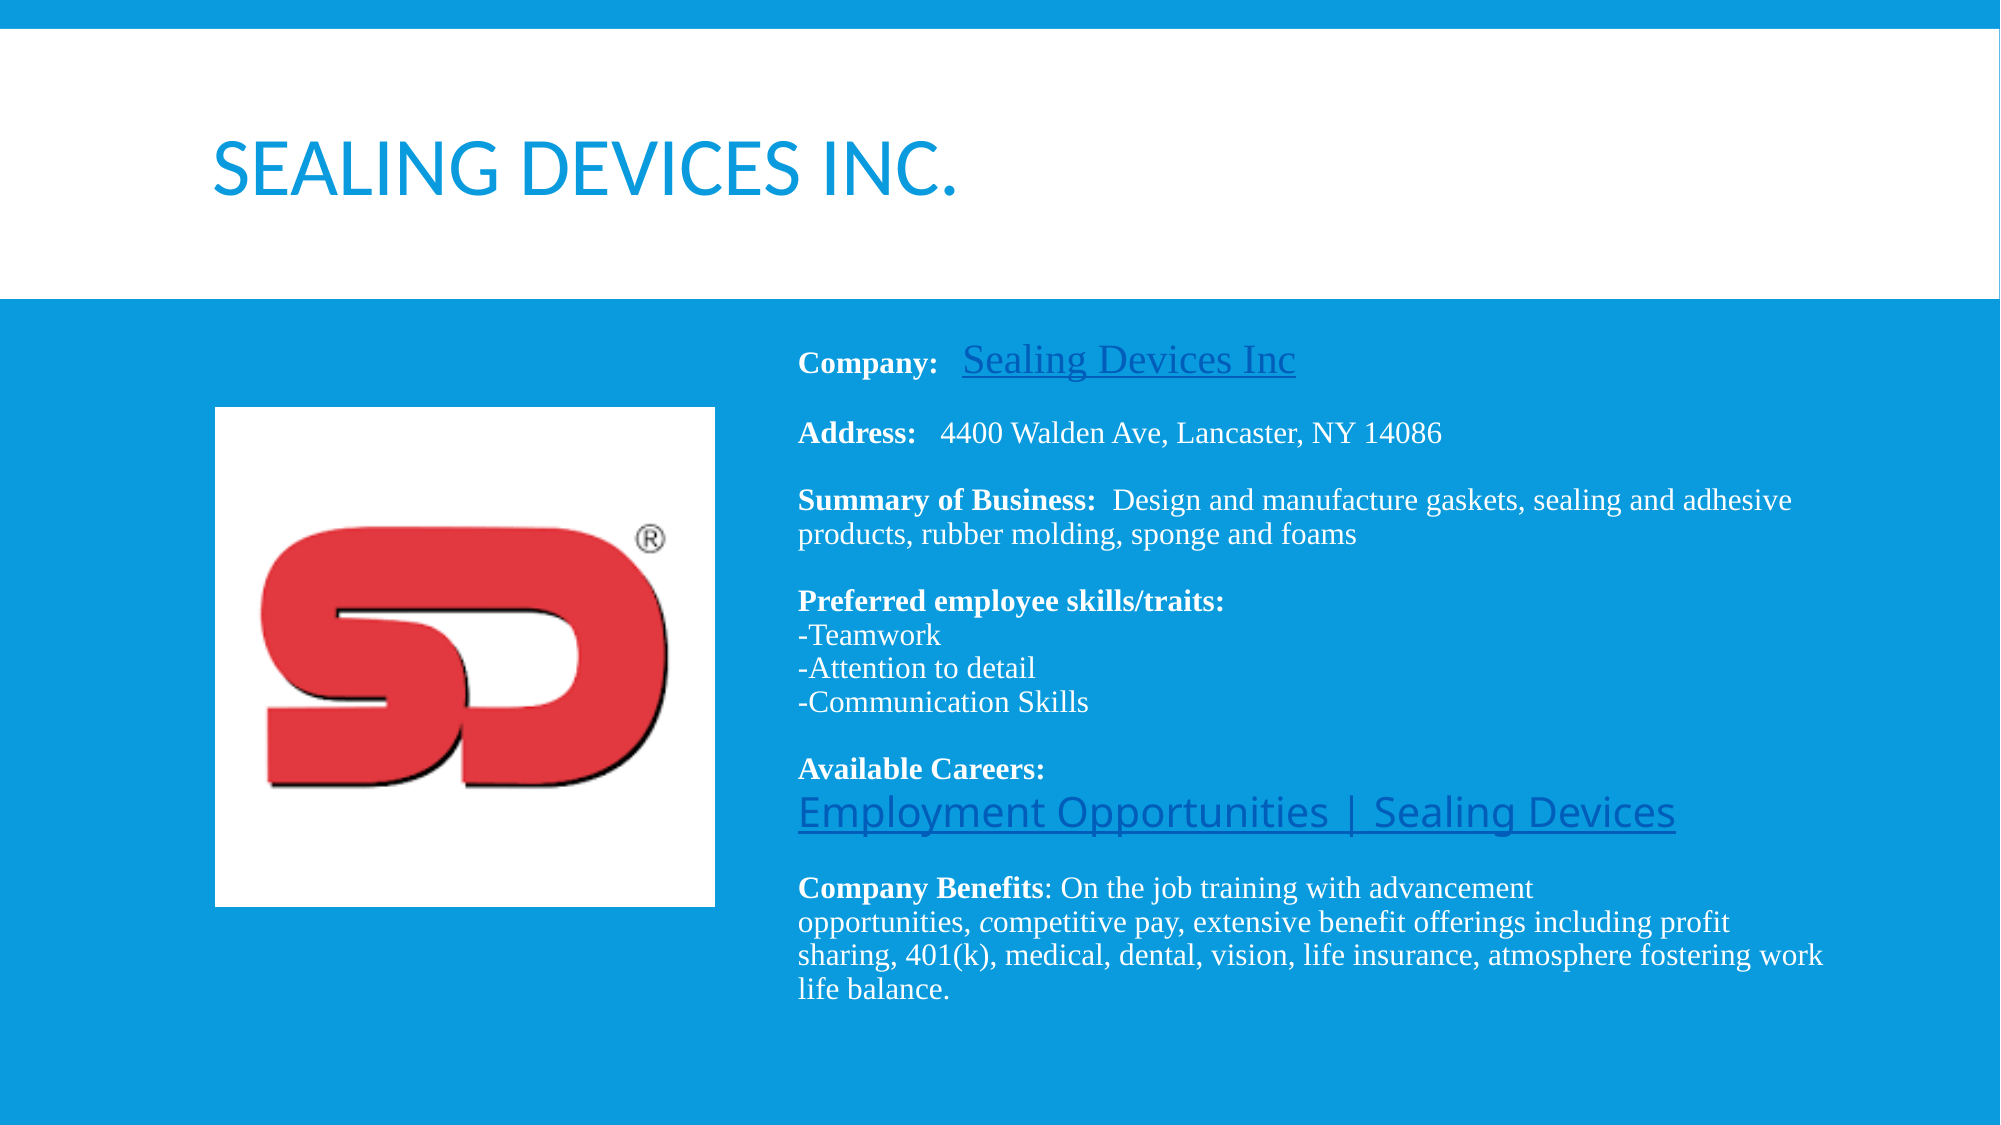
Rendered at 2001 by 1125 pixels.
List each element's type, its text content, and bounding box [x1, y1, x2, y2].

title Sealing devices inc. [197, 46, 1803, 295]
list Company: Sealing Devices Inc Address: 4400 Walden Ave, Lancaster, NY 14086 Summary of Business: Design and manufacture gaskets, sealing and adhesive products, rubber molding, sponge and foams Preferred employee skills/traits: -Teamwork -Attention to detail -Communication Skills Available Careers: Employment Opportunities | Sealing Devices Company Benefits: On the job training with advancement opportunities, competitive pay, extensive benefit offerings including profit sharing, 401(k), medical, dental, vision, life insurance, atmosphere fostering work life balance. [782, 329, 1854, 1020]
picture [216, 408, 714, 906]
